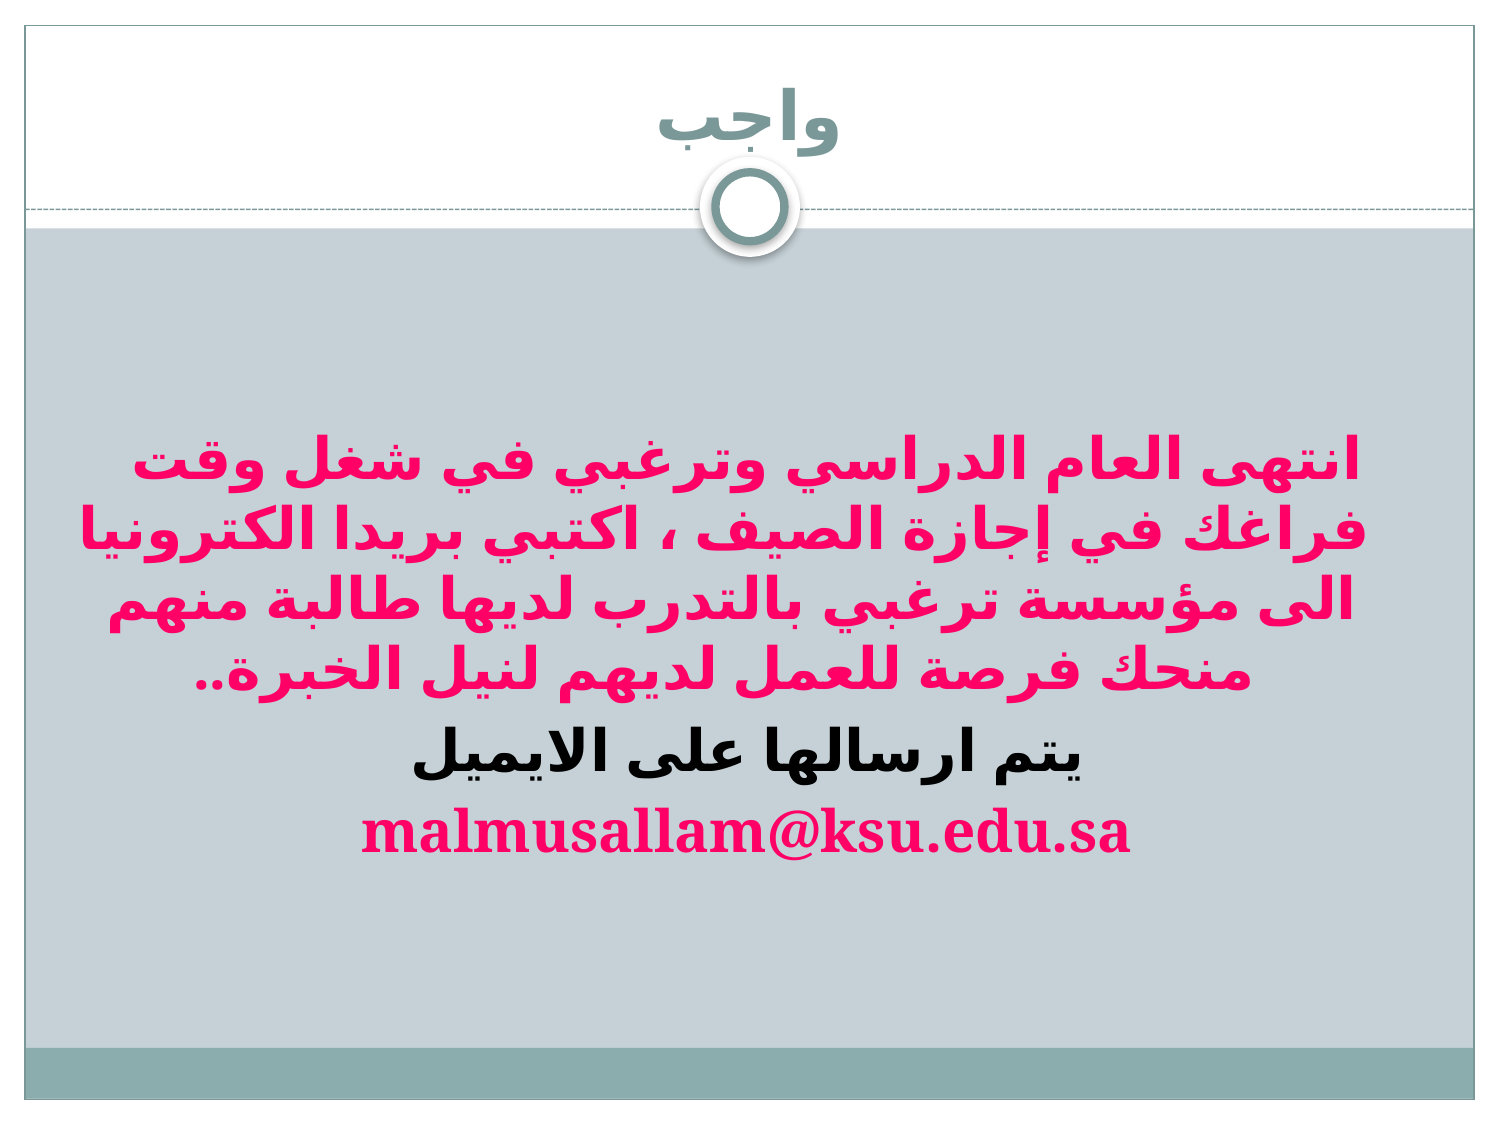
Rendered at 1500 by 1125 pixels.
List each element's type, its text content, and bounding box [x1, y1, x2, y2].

list انتهى العام الدراسي وترغبي في شغل وقت فراغك في إجازة الصيف ، اكتبي بريدا الكترونيا الى مؤسسة ترغبي بالتدرب لديها طالبة منهم منحك فرصة للعمل لديهم لنيل الخبرة.. يتم ارسالها على الايميل malmusallam@ksu.edu.sa [49, 250, 1445, 1001]
title واجب [49, 37, 1450, 162]
